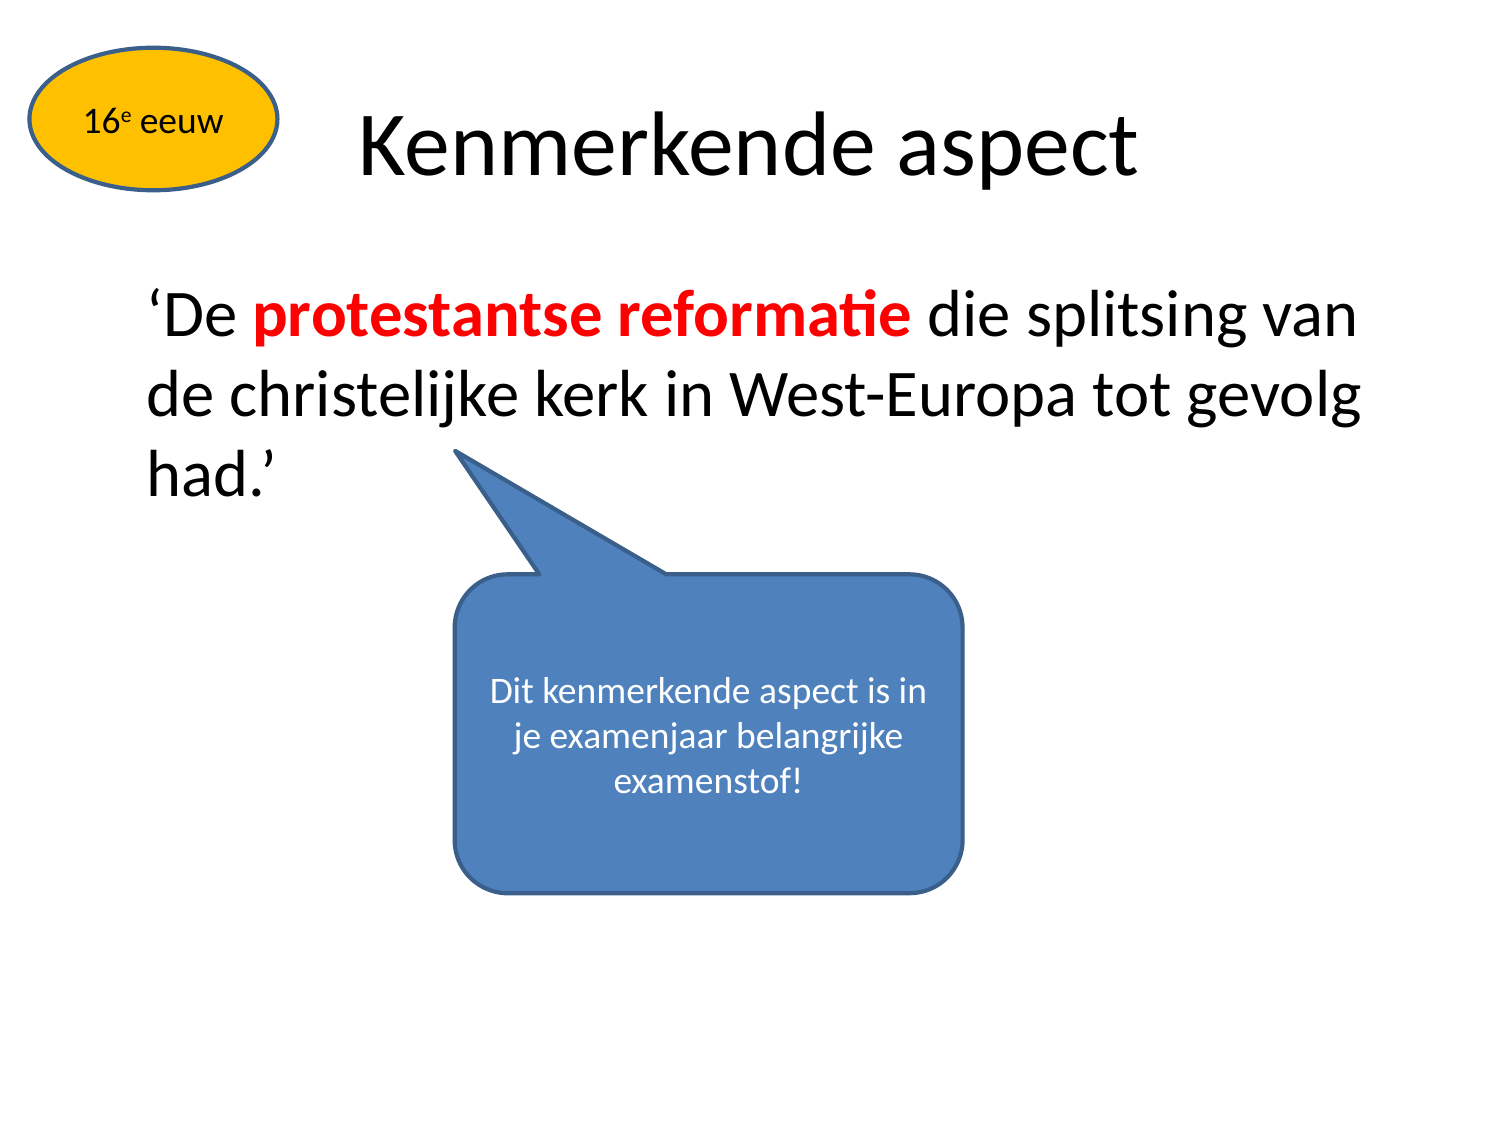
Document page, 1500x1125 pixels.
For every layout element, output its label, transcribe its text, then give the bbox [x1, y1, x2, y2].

text_box 16e eeuw [27, 45, 280, 193]
title Kenmerkende aspect [75, 45, 1425, 233]
text_box Dit kenmerkende aspect is in je examenjaar belangrijke examenstof! [452, 449, 965, 896]
list ‘De protestantse reformatie die splitsing van de christelijke kerk in West-Europa tot gevolg had.’ [75, 262, 1425, 1005]
